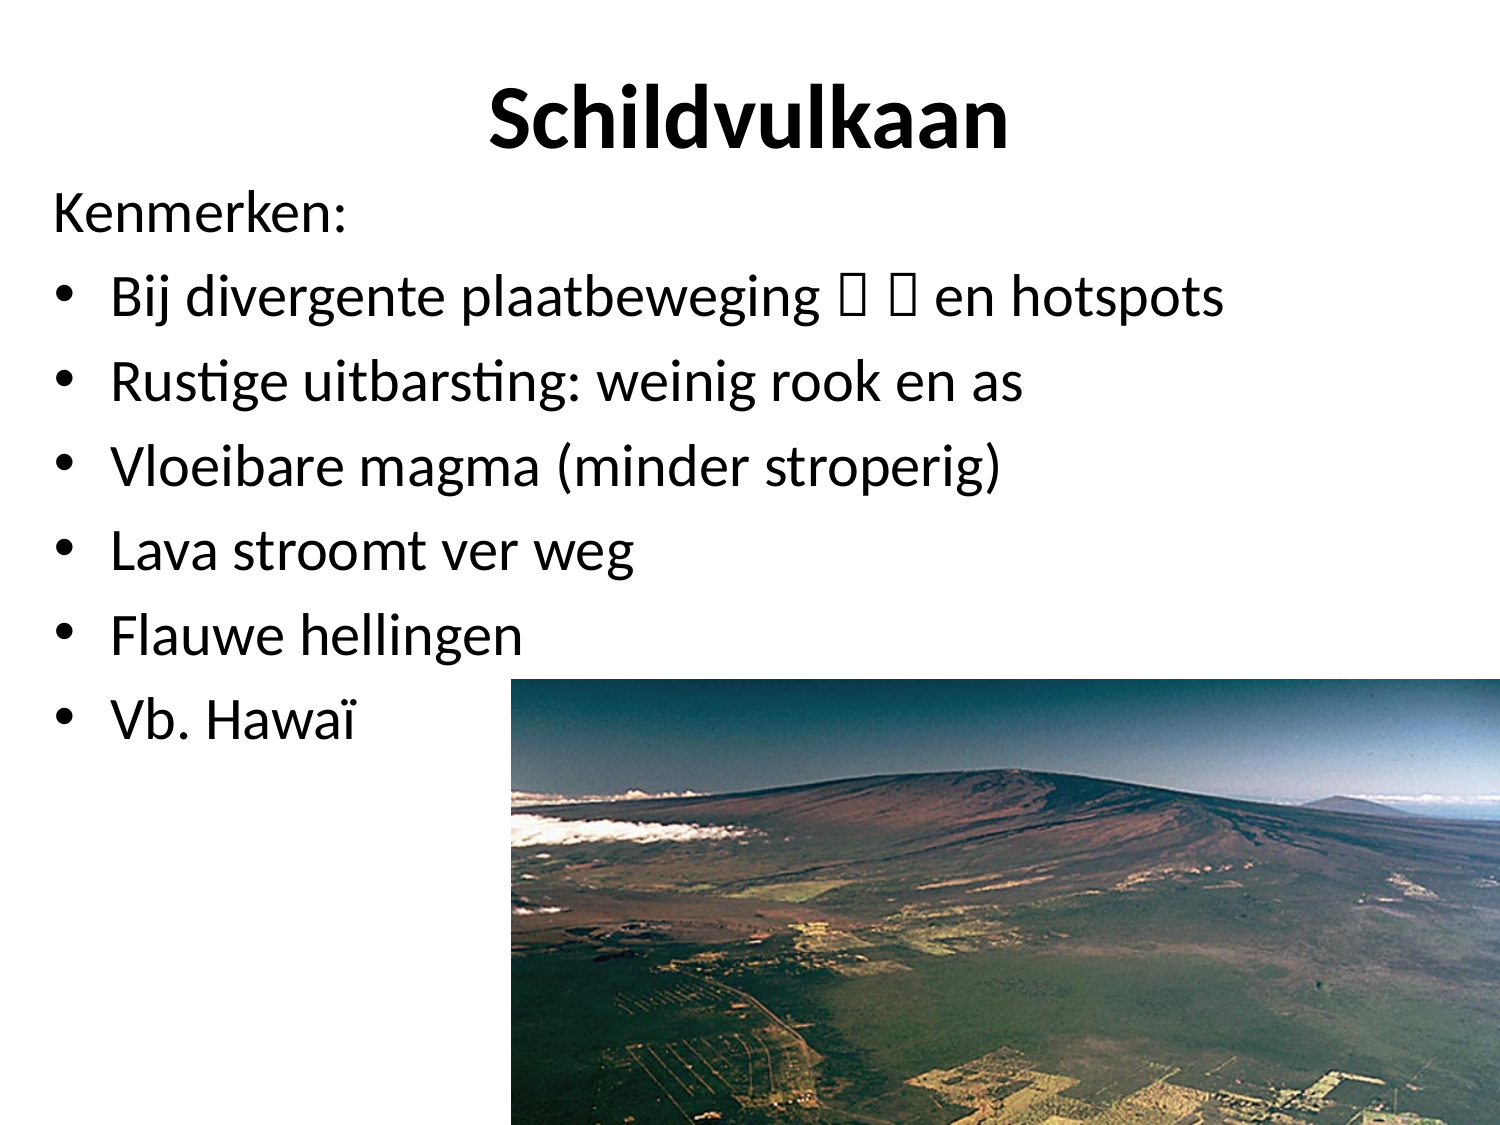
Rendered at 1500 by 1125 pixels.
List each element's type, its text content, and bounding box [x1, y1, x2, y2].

list Kenmerken: Bij divergente plaatbeweging   en hotspots Rustige uitbarsting: weinig rook en as Vloeibare magma (minder stroperig) Lava stroomt ver weg Flauwe hellingen Vb. Hawaï [38, 164, 1390, 907]
picture [511, 679, 1500, 1125]
title Schildvulkaan [74, 25, 1426, 199]
